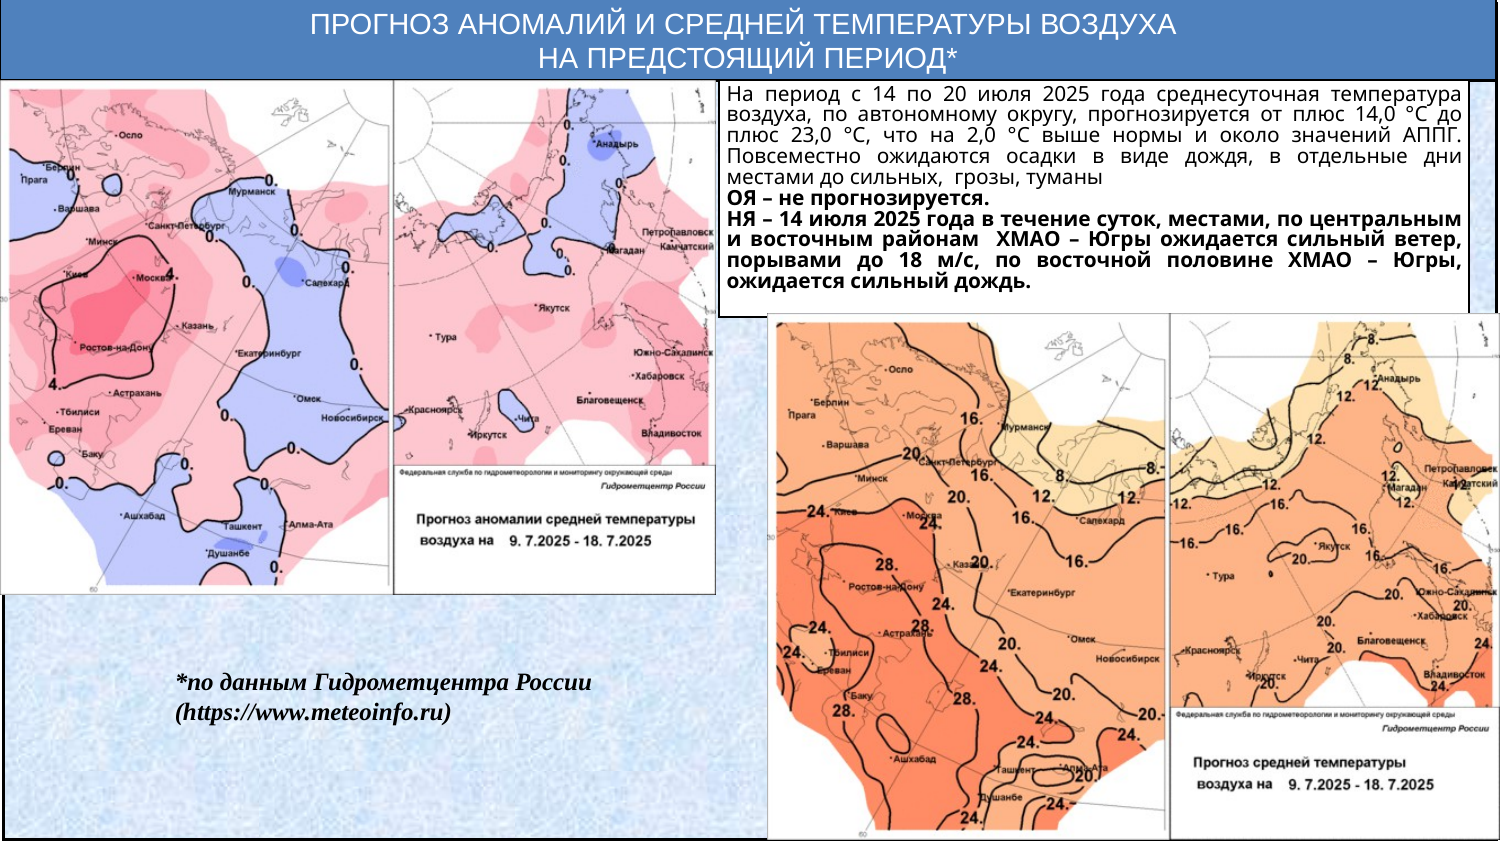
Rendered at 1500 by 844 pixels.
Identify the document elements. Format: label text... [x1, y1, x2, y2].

picture [767, 313, 1500, 840]
text_box [3, 318, 762, 840]
text_box *по данным Гидрометцентра России (https://www.meteoinfo.ru) [160, 658, 726, 733]
picture [0, 80, 716, 595]
text_box ПРОГНОЗ АНОМАЛИЙ И СРЕДНЕЙ ТЕМПЕРАТУРЫ ВОЗДУХА НА ПРЕДСТОЯЩИЙ ПЕРИОД* [0, 0, 1496, 81]
text_box На период с 14 по 20 июля 2025 года среднесуточная температура воздуха, по автономному округу, прогнозируется от плюс 14,0 °С до плюс 23,0 °С, что на 2,0 °С выше нормы и около значений АППГ. Повсеместно ожидаются осадки в виде дождя, в отдельные дни местами до сильных, грозы, туманы ОЯ – не прогнозируется. НЯ – 14 июля 2025 года в течение суток, местами, по центральным и восточным районам ХМАО – Югры ожидается сильный ветер, порывами до 18 м/с, по восточной половине ХМАО – Югры, ожидается сильный дождь. [719, 80, 1470, 318]
text_box [1470, 3, 1497, 311]
